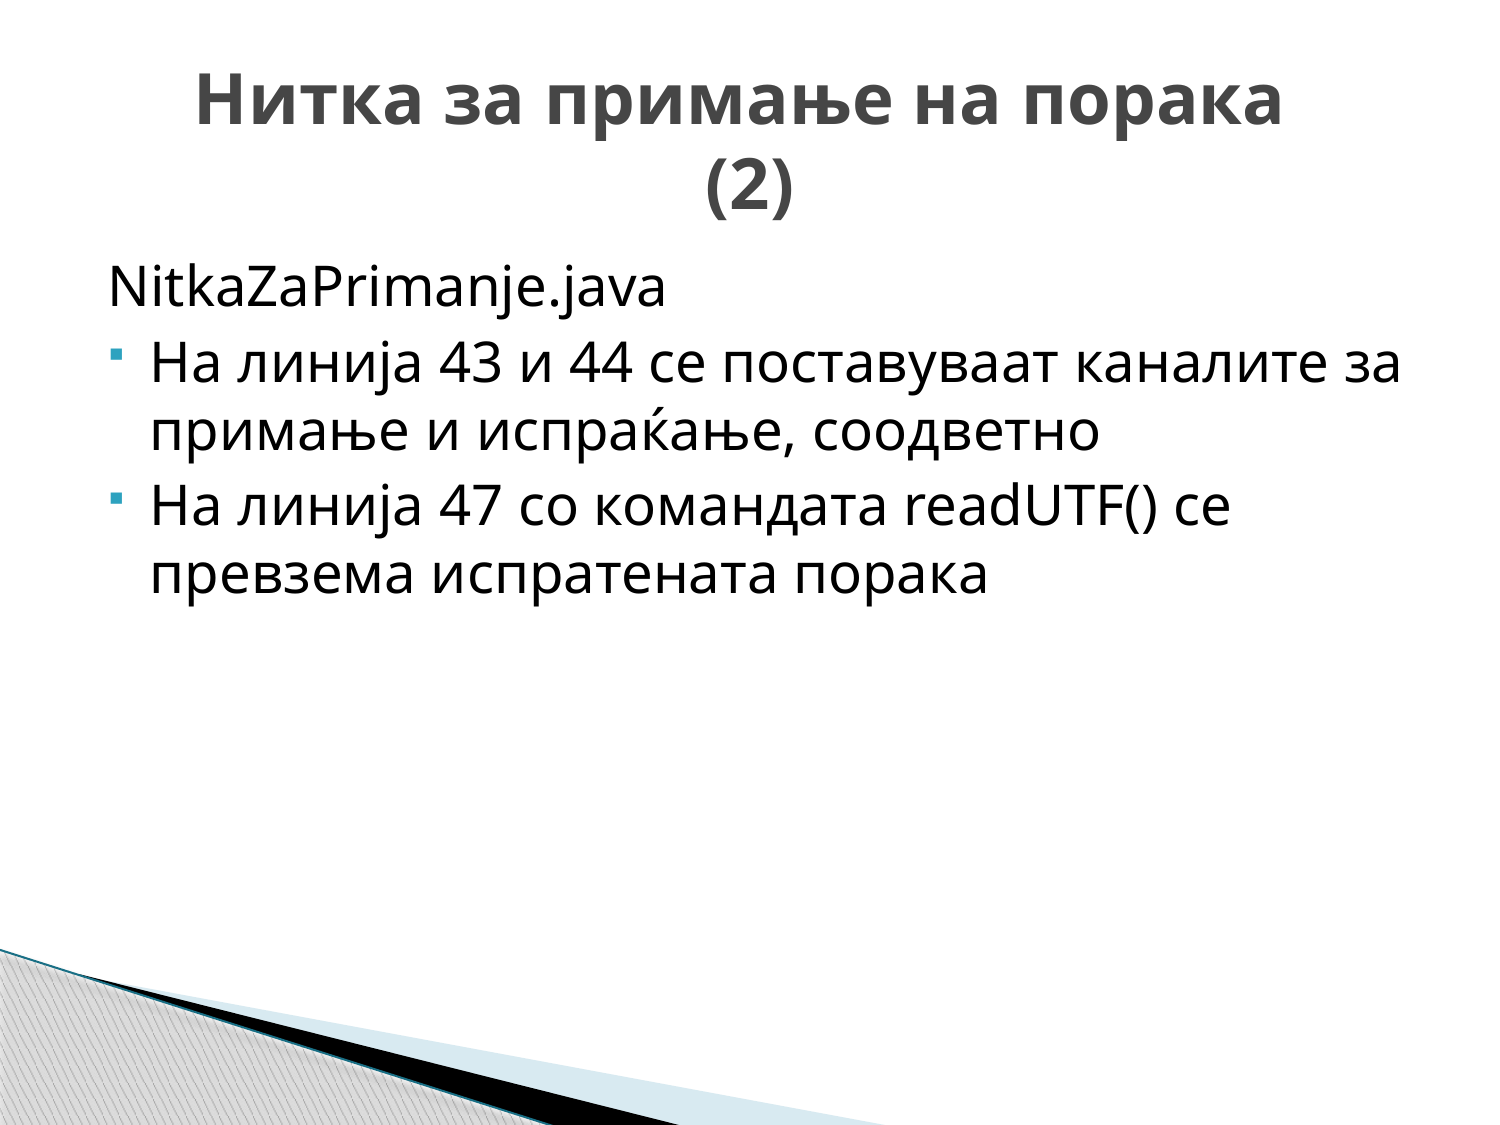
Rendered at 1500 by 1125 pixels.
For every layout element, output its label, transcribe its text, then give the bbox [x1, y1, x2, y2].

title Нитка за примање на порака (2) [75, 45, 1425, 233]
list NitkaZaPrimanje.java На линија 43 и 44 се поставуваат каналите за примање и испраќање, соодветно На линија 47 со командата readUTF() се превзема испратената порака [75, 243, 1425, 986]
